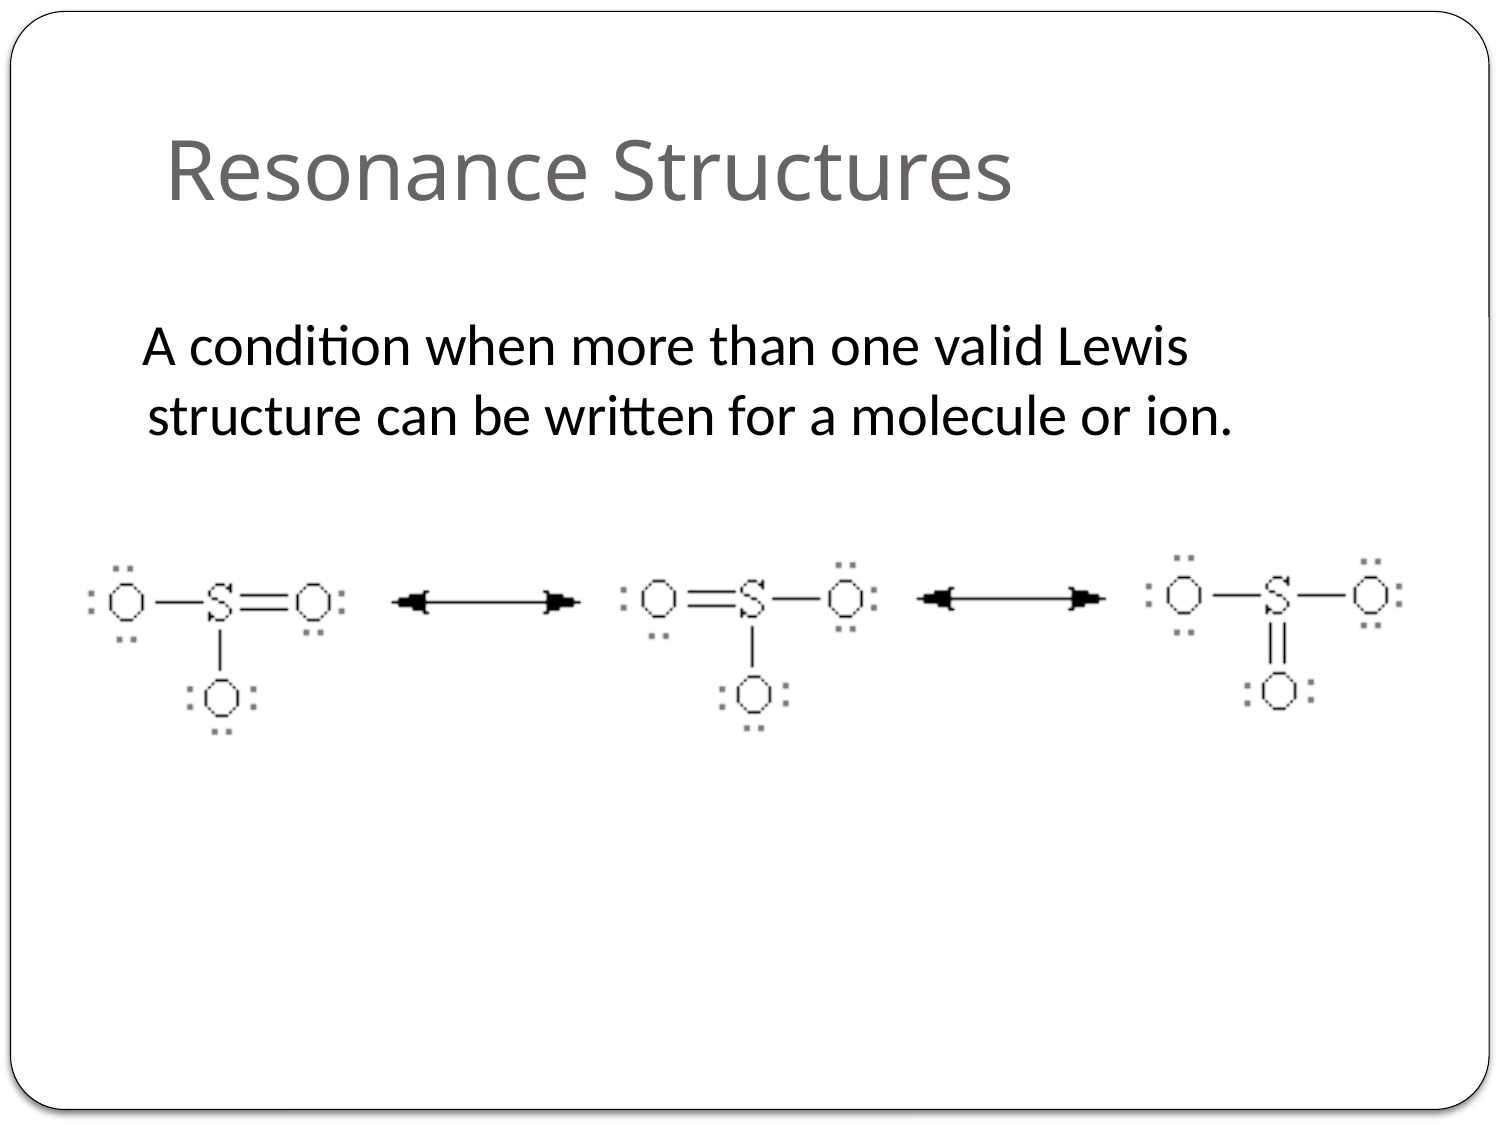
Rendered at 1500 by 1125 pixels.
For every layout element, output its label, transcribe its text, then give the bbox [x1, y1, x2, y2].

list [74, 499, 1426, 765]
title Resonance Structures [150, 45, 1425, 233]
list A condition when more than one valid Lewis structure can be written for a molecule or ion. [87, 299, 1388, 498]
